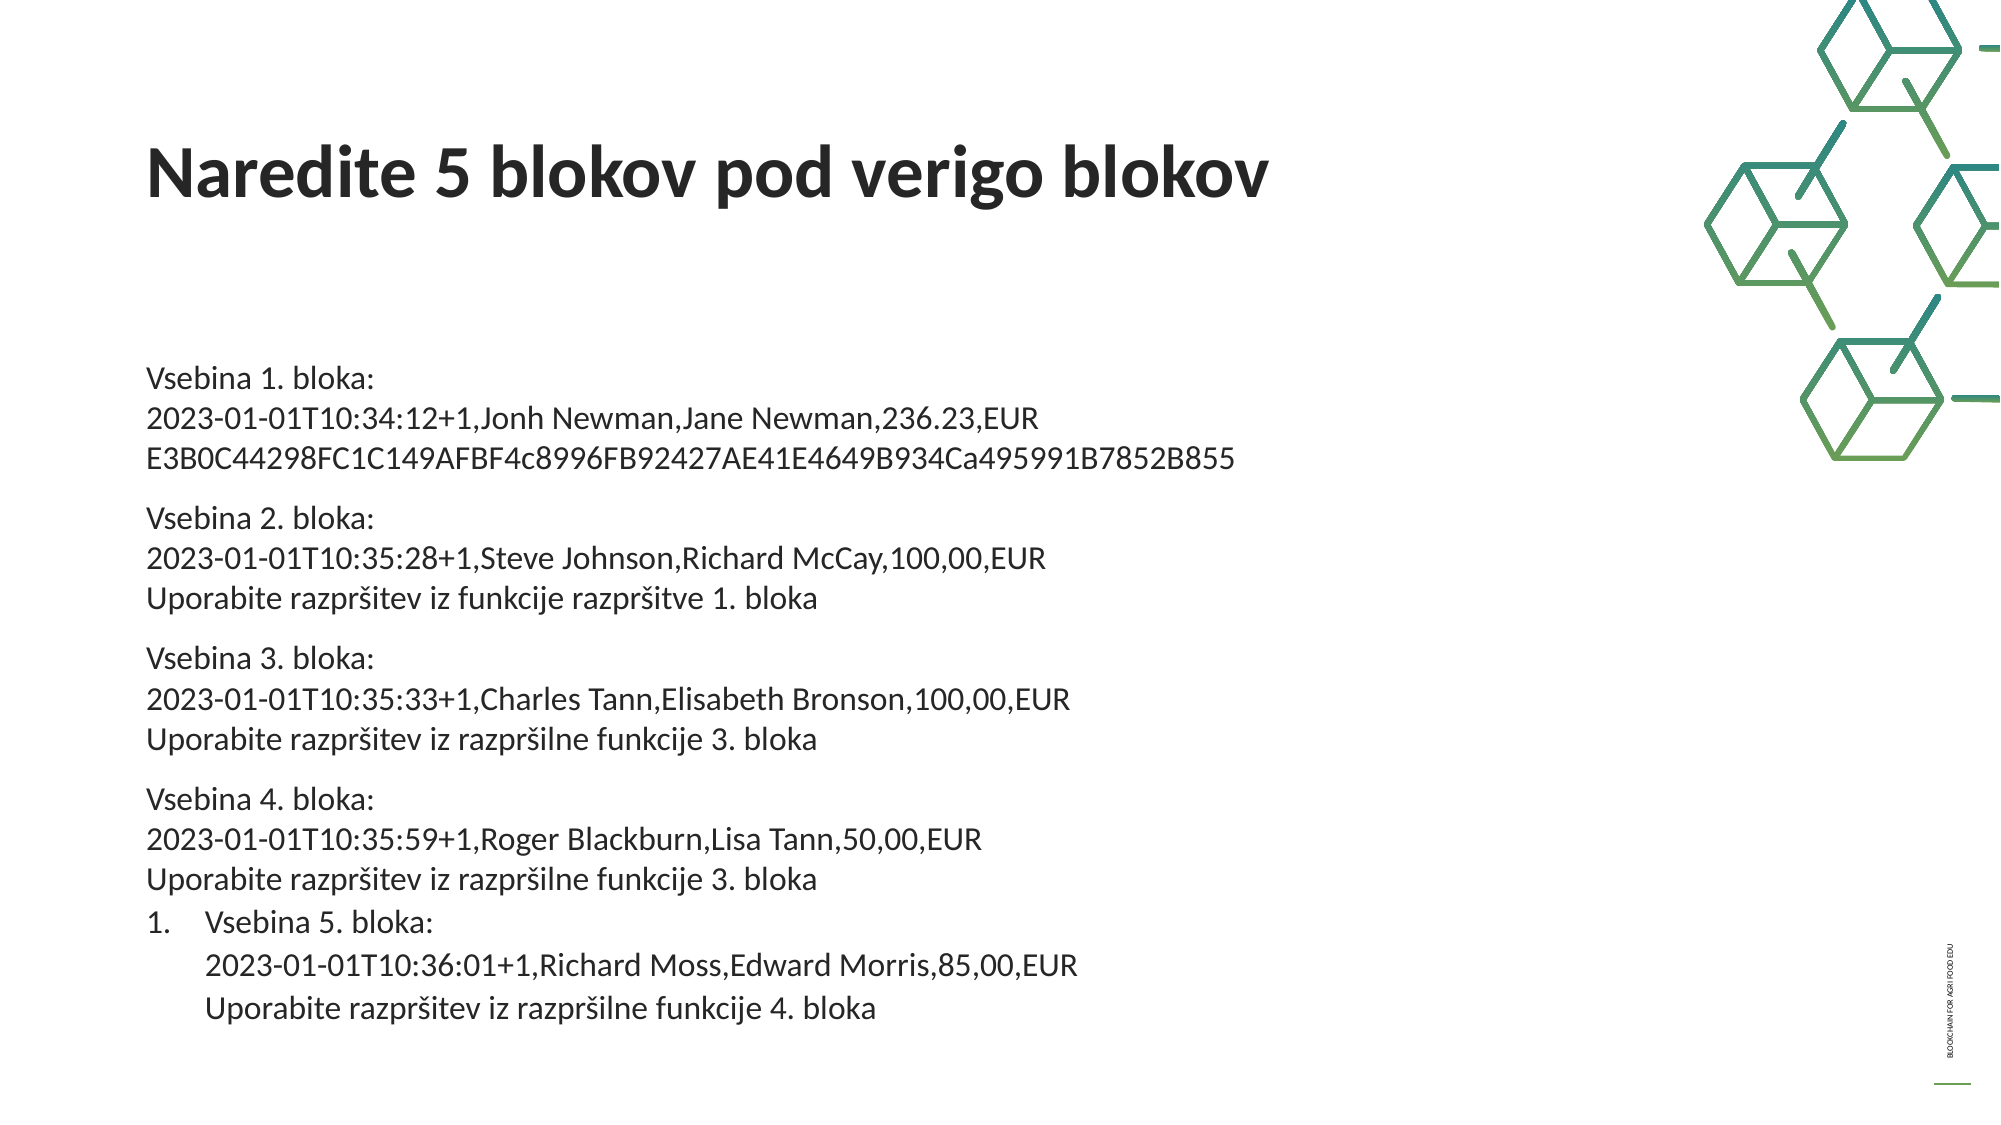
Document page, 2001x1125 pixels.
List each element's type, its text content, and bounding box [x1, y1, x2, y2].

list Vsebina 1. bloka: 2023-01-01T10:34:12+1,Jonh Newman,Jane Newman,236.23,EUR E3B0C44298FC1C149AFBF4c8996FB92427AE41E4649B934Ca495991B7852B855 Vsebina 2. bloka: 2023-01-01T10:35:28+1,Steve Johnson,Richard McCay,100,00,EUR Uporabite razpršitev iz funkcije razpršitve 1. bloka Vsebina 3. bloka: 2023-01-01T10:35:33+1,Charles Tann,Elisabeth Bronson,100,00,EUR Uporabite razpršitev iz razpršilne funkcije 3. bloka Vsebina 4. bloka: 2023-01-01T10:35:59+1,Roger Blackburn,Lisa Tann,50,00,EUR Uporabite razpršitev iz razpršilne funkcije 3. bloka Vsebina 5. bloka: 2023-01-01T10:36:01+1,Richard Moss,Edward Morris,85,00,EUR Uporabite razpršitev iz razpršilne funkcije 4. bloka [130, 348, 1869, 1035]
list Naredite 5 blokov pod verigo blokov [130, 124, 1698, 337]
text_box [1703, 0, 2000, 462]
